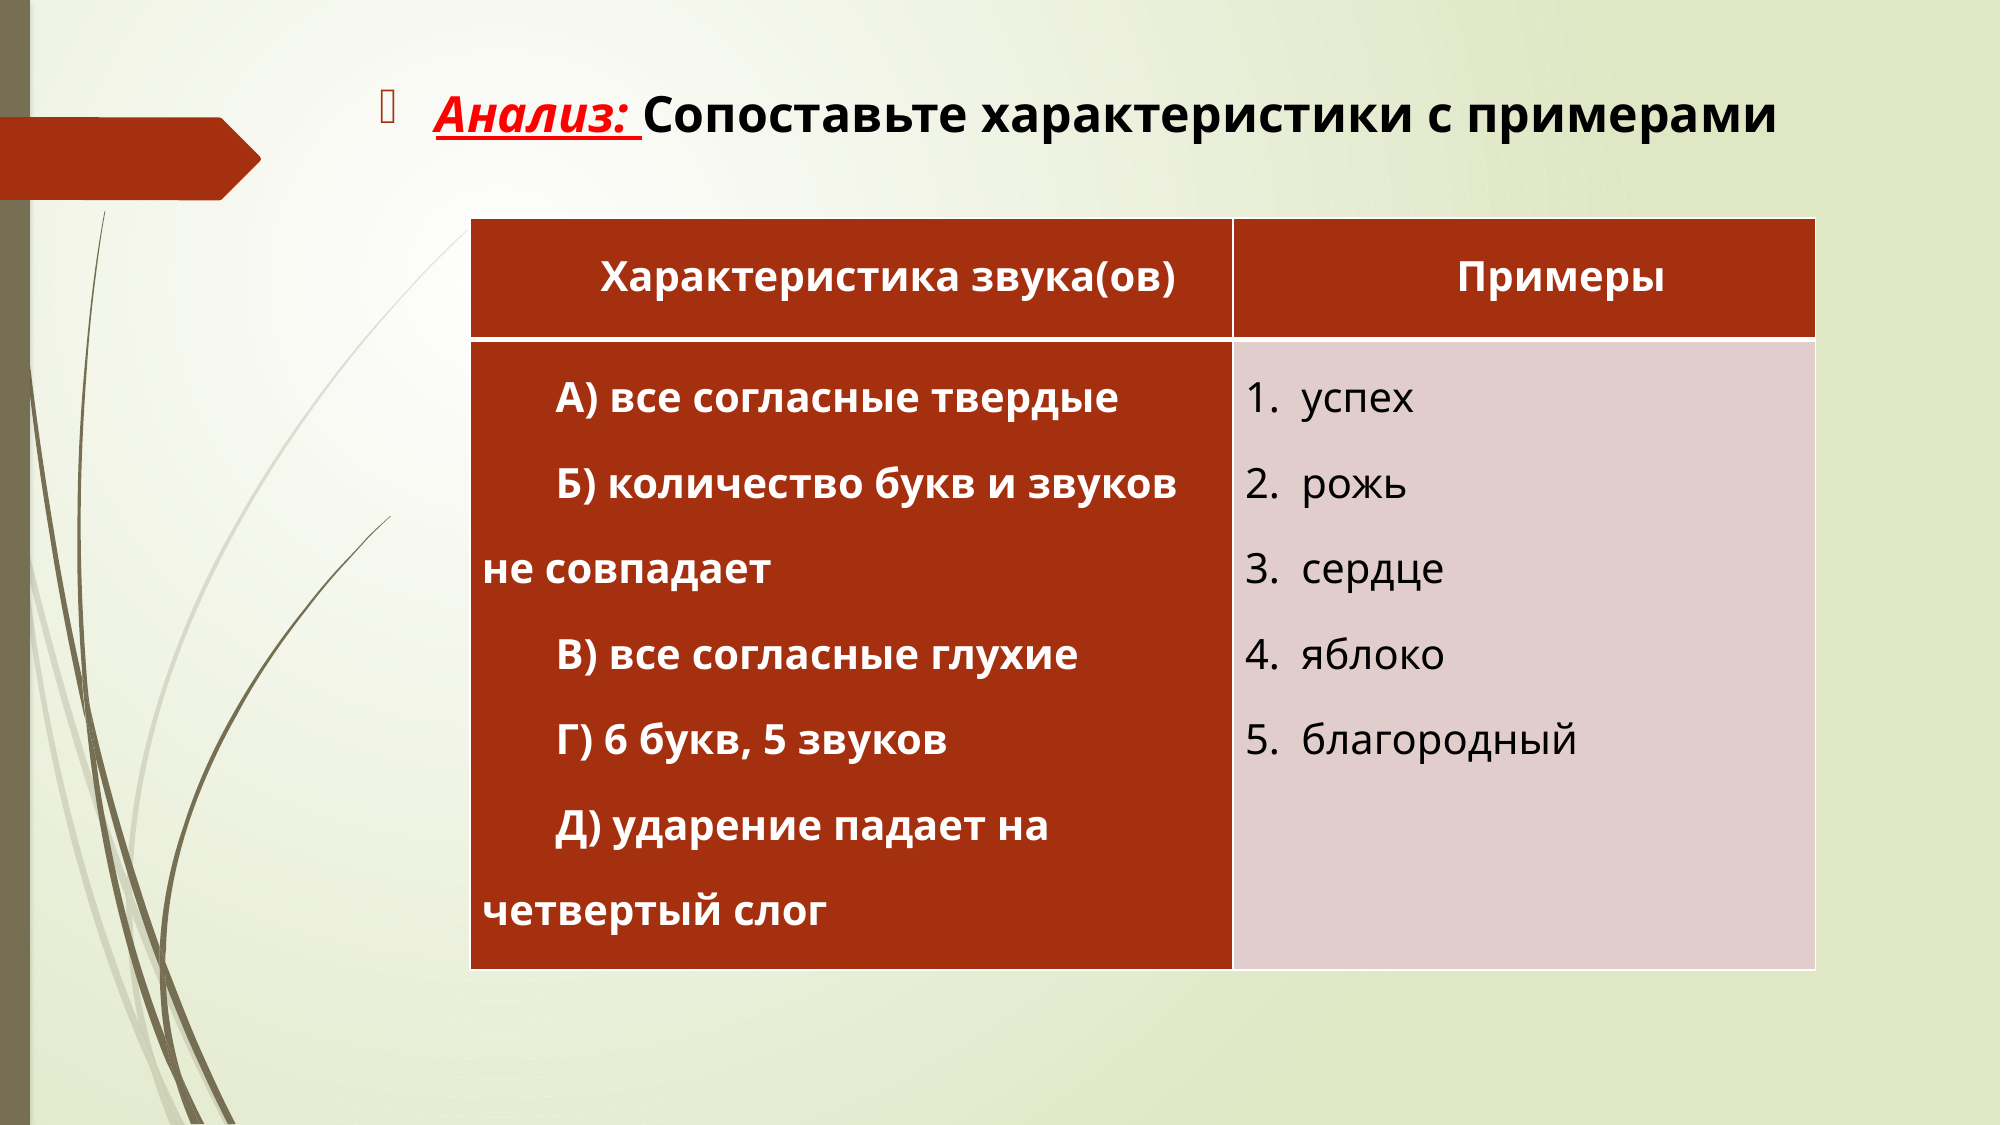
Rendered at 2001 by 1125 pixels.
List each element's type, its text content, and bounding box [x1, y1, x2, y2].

table_cell А) все согласные твердые Б) количество букв и звуков не совпадает В) все согласные глухие Г) 6 букв, 5 звуков Д) ударение падает на четвертый слог [471, 342, 1232, 969]
table_header Примеры [1234, 219, 1815, 337]
list Анализ: Сопоставьте характеристики с примерами [364, 38, 1888, 970]
table_header Характеристика звука(ов) [471, 219, 1232, 337]
table_cell успех рожь сердце яблоко благородный [1234, 342, 1815, 969]
